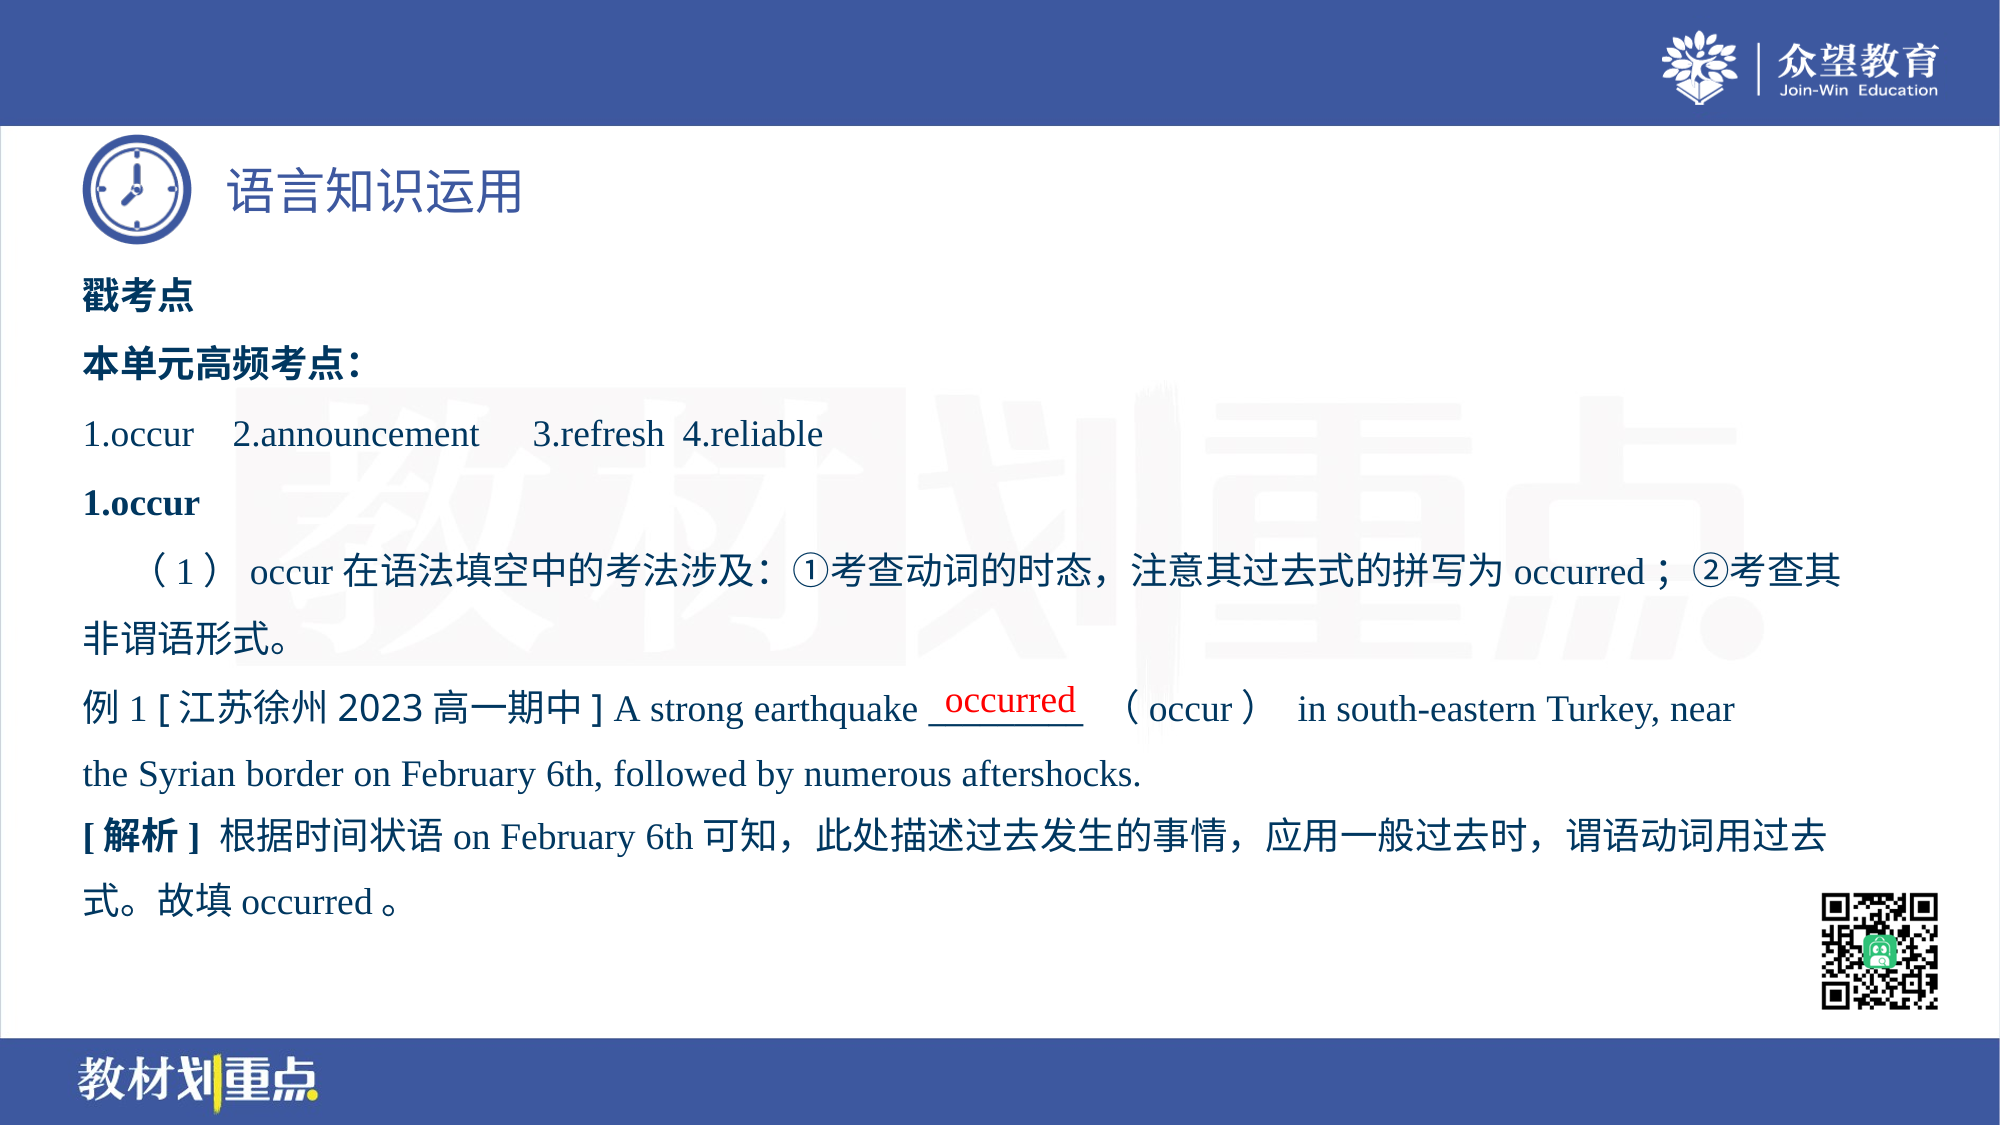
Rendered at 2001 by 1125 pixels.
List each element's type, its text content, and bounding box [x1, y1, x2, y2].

picture [0, 0, 2000, 1125]
text_box [解析] 根据时间状语on February 6th可知，此处描述过去发生的事情，应用一般过去时，谓语动词用过去 式。故填occurred。 [82, 788, 1817, 916]
text_box 戳考点 本单元高频考点： 1.occur 2.announcement 3.refresh 4.reliable 1.occur （1）occur在语法填空中的考法涉及：①考查动词的时态，注意其过去式的拼写为occurred；②考查其 非谓语形式。 例1 [江苏徐州2023高一期中] A strong earthquake _________ （occur） in south-eastern Turkey, near the Syrian border on February 6th, followed by numerous aftershocks. [82, 248, 1817, 787]
text_box occurred [931, 655, 1090, 714]
